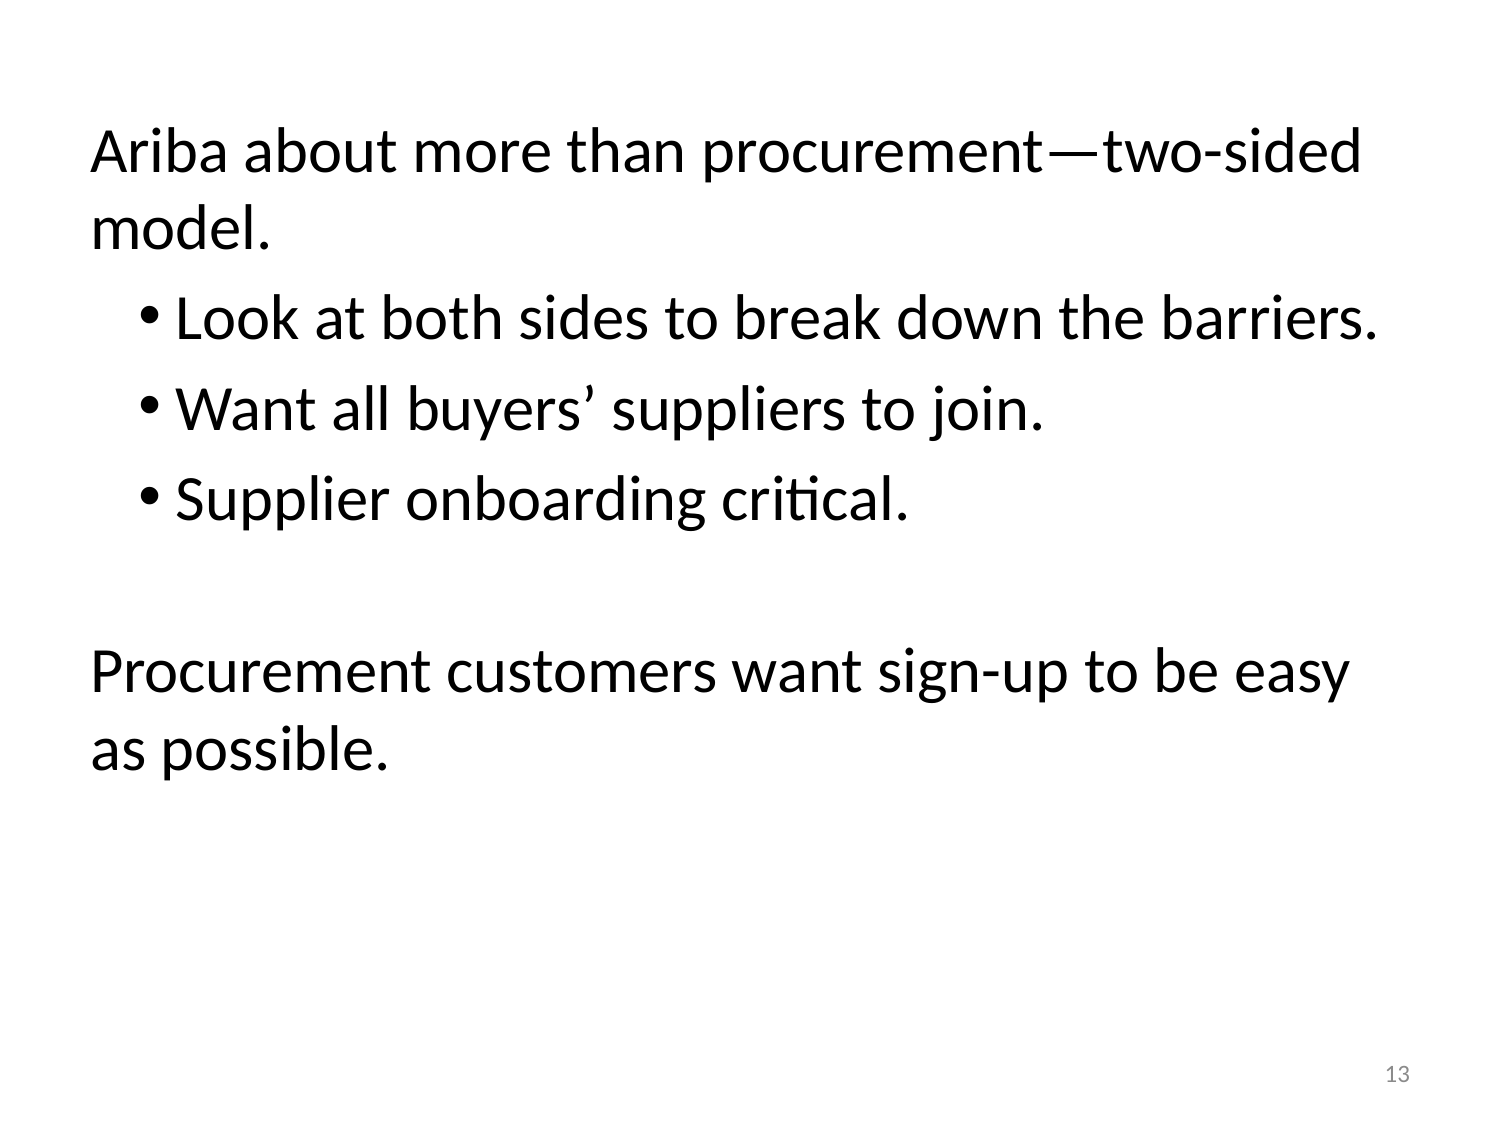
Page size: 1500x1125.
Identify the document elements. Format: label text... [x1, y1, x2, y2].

list Ariba about more than procurement—two-sided model. Look at both sides to break down the barriers. Want all buyers’ suppliers to join. Supplier onboarding critical. Procurement customers want sign-up to be easy as possible. [75, 100, 1425, 1103]
slide_number 13 [1074, 1042, 1425, 1103]
